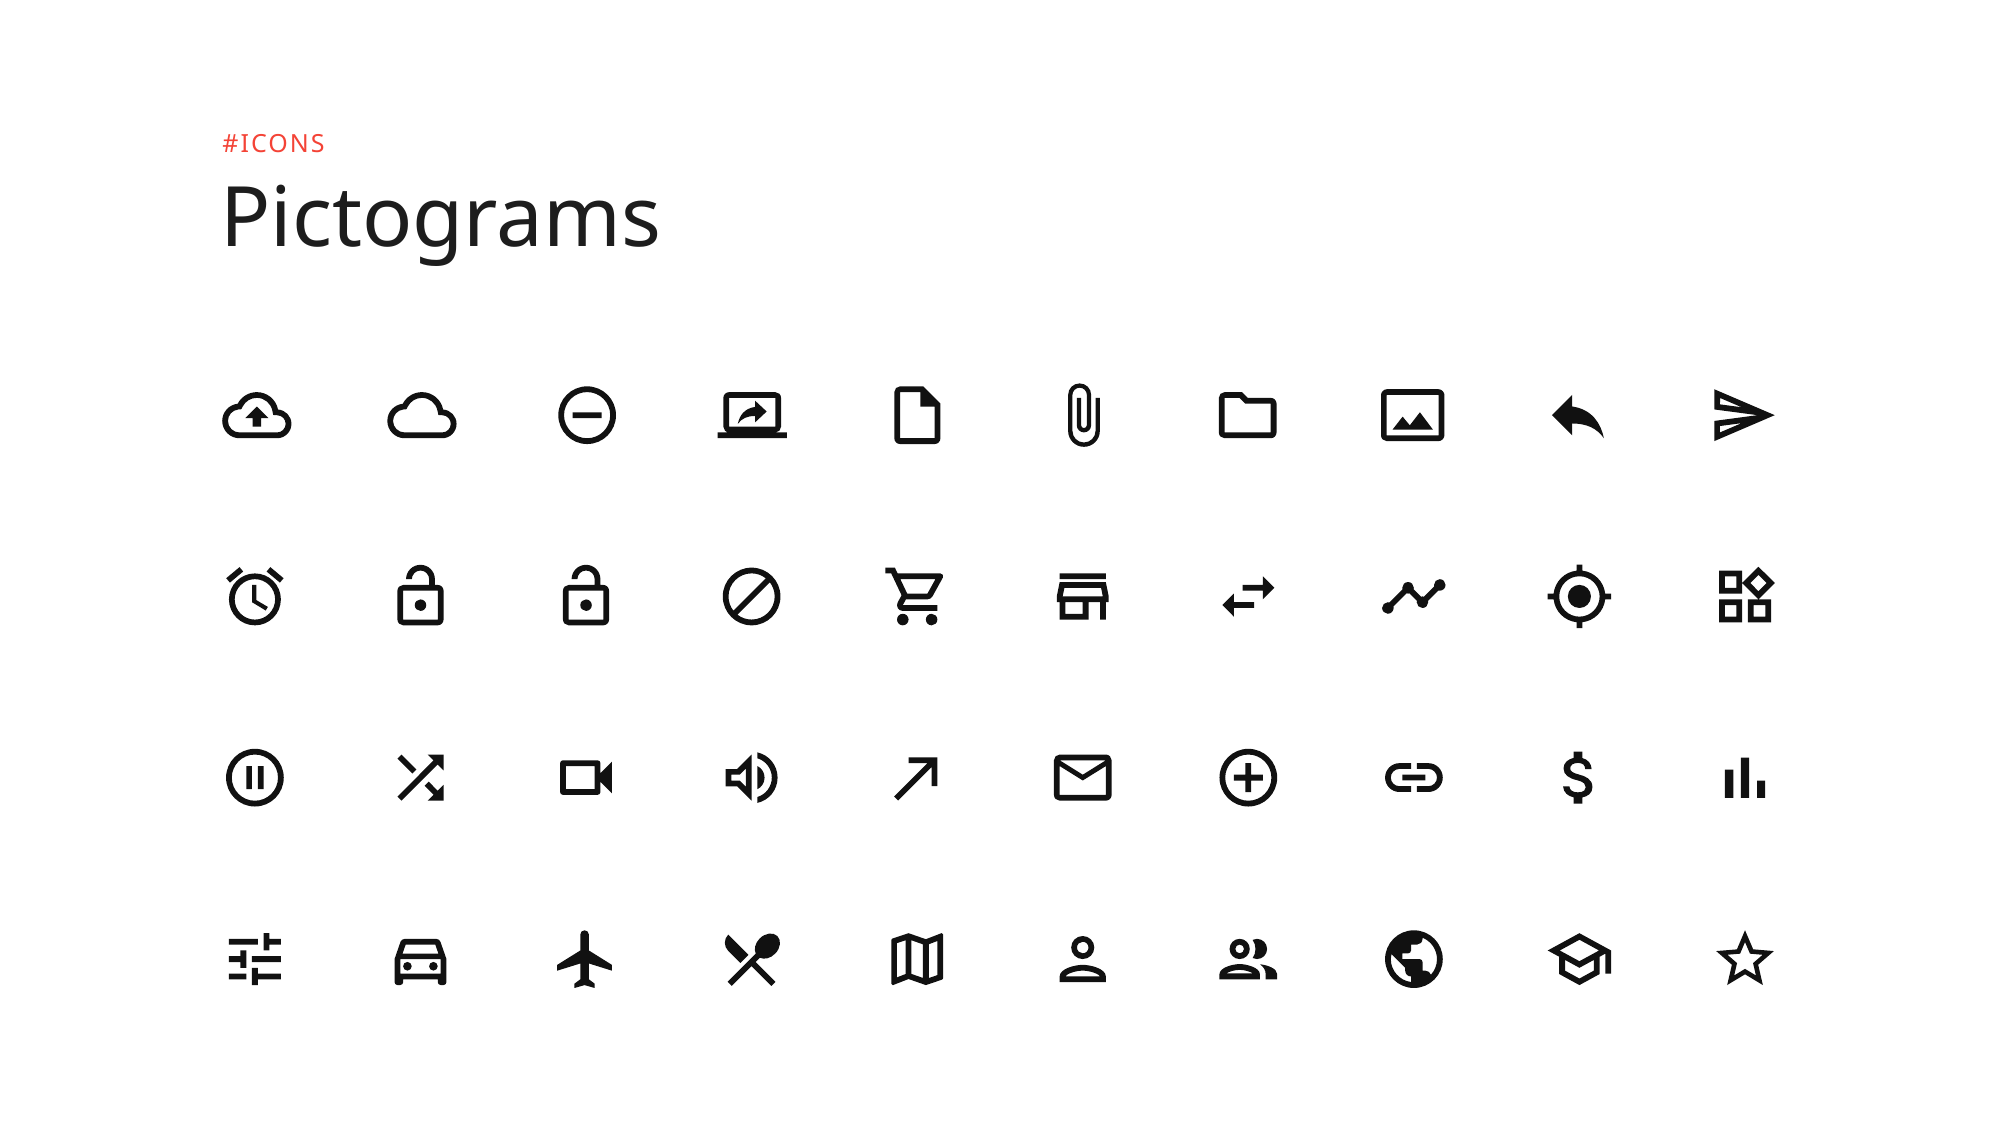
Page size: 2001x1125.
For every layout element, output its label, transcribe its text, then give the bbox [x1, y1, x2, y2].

text_box [1719, 566, 1775, 623]
text_box [1218, 392, 1277, 439]
text_box [397, 754, 444, 801]
text_box [1260, 964, 1278, 980]
text_box [1053, 754, 1112, 801]
text_box [558, 386, 617, 445]
text_box [557, 930, 612, 988]
text_box [1381, 389, 1445, 442]
text_box [1402, 774, 1426, 781]
text_box [1222, 593, 1255, 617]
text_box [394, 938, 447, 986]
text_box [266, 567, 284, 583]
text_box [1740, 757, 1750, 798]
text_box [722, 567, 781, 626]
text_box [1547, 933, 1612, 986]
text_box [1242, 576, 1275, 600]
text_box Pictograms [220, 174, 1064, 265]
text_box [403, 961, 412, 971]
text_box [925, 613, 938, 626]
text_box [222, 392, 292, 439]
text_box [228, 573, 281, 626]
text_box [717, 392, 787, 439]
text_box [757, 752, 778, 803]
text_box [1385, 930, 1443, 988]
text_box [1416, 763, 1443, 792]
text_box [724, 934, 749, 963]
text_box [891, 933, 944, 986]
text_box [1385, 763, 1412, 792]
text_box [263, 933, 281, 951]
text_box [562, 564, 610, 626]
text_box [1059, 573, 1106, 580]
text_box [429, 961, 438, 971]
text_box [1059, 964, 1106, 983]
text_box [1056, 582, 1109, 620]
text_box [1382, 579, 1446, 614]
text_box [228, 973, 247, 980]
text_box [1252, 938, 1268, 960]
text_box [1724, 769, 1734, 798]
text_box [1716, 930, 1774, 986]
text_box [885, 567, 943, 611]
text_box [226, 748, 284, 807]
text_box [897, 613, 909, 626]
text_box [1547, 564, 1612, 629]
text_box [251, 967, 281, 986]
text_box #ICONS [222, 132, 325, 157]
text_box [397, 564, 444, 626]
text_box [251, 956, 281, 963]
text_box [560, 760, 612, 795]
text_box [725, 754, 752, 801]
text_box [894, 386, 941, 445]
text_box [1757, 780, 1766, 798]
text_box [894, 757, 938, 801]
text_box [1219, 964, 1260, 980]
text_box [228, 938, 258, 945]
text_box [1071, 936, 1095, 960]
text_box [1551, 394, 1604, 439]
text_box [226, 567, 244, 583]
text_box [228, 950, 247, 968]
text_box [1563, 751, 1593, 804]
text_box [1219, 748, 1278, 807]
text_box [1068, 383, 1100, 447]
text_box [1714, 389, 1775, 442]
text_box [727, 933, 780, 986]
text_box [1229, 938, 1250, 960]
text_box [387, 392, 457, 439]
